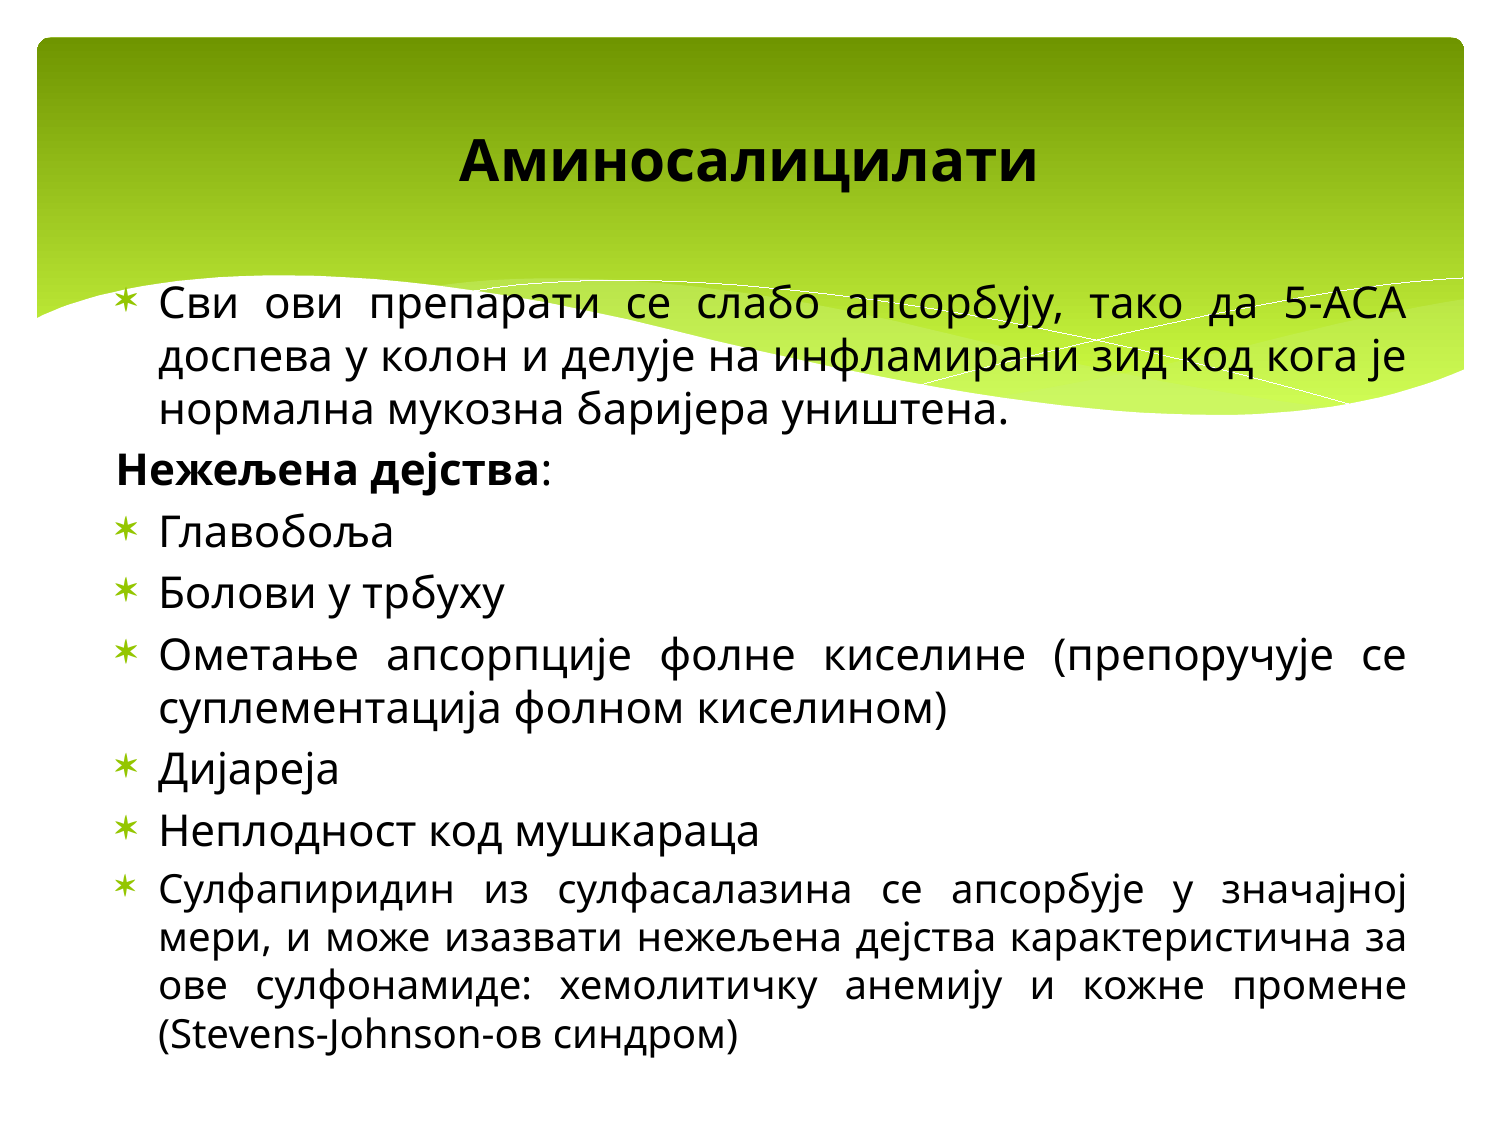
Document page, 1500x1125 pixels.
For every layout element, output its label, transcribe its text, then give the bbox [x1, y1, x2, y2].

title Аминосалицилати [75, 55, 1425, 261]
list Сви ови препарати се слабо апсорбују, тако да 5-АСА доспева у колон и делује на инфламирани зид код кога је нормална мукозна баријера уништена. Нежељена дејства: Главобоља Болови у трбуху Ометање апсорпције фолне киселине (препоручује се суплементација фолном киселином) Дијареја Неплодност код мушкараца Сулфапиридин из сулфасалазина се апсорбује у значајној мери, и може изазвати нежељена дејства карактеристична за ове сулфонамиде: хемолитичку анемију и кожне промене (Stevens-Johnson-oв синдром) [100, 267, 1424, 1076]
